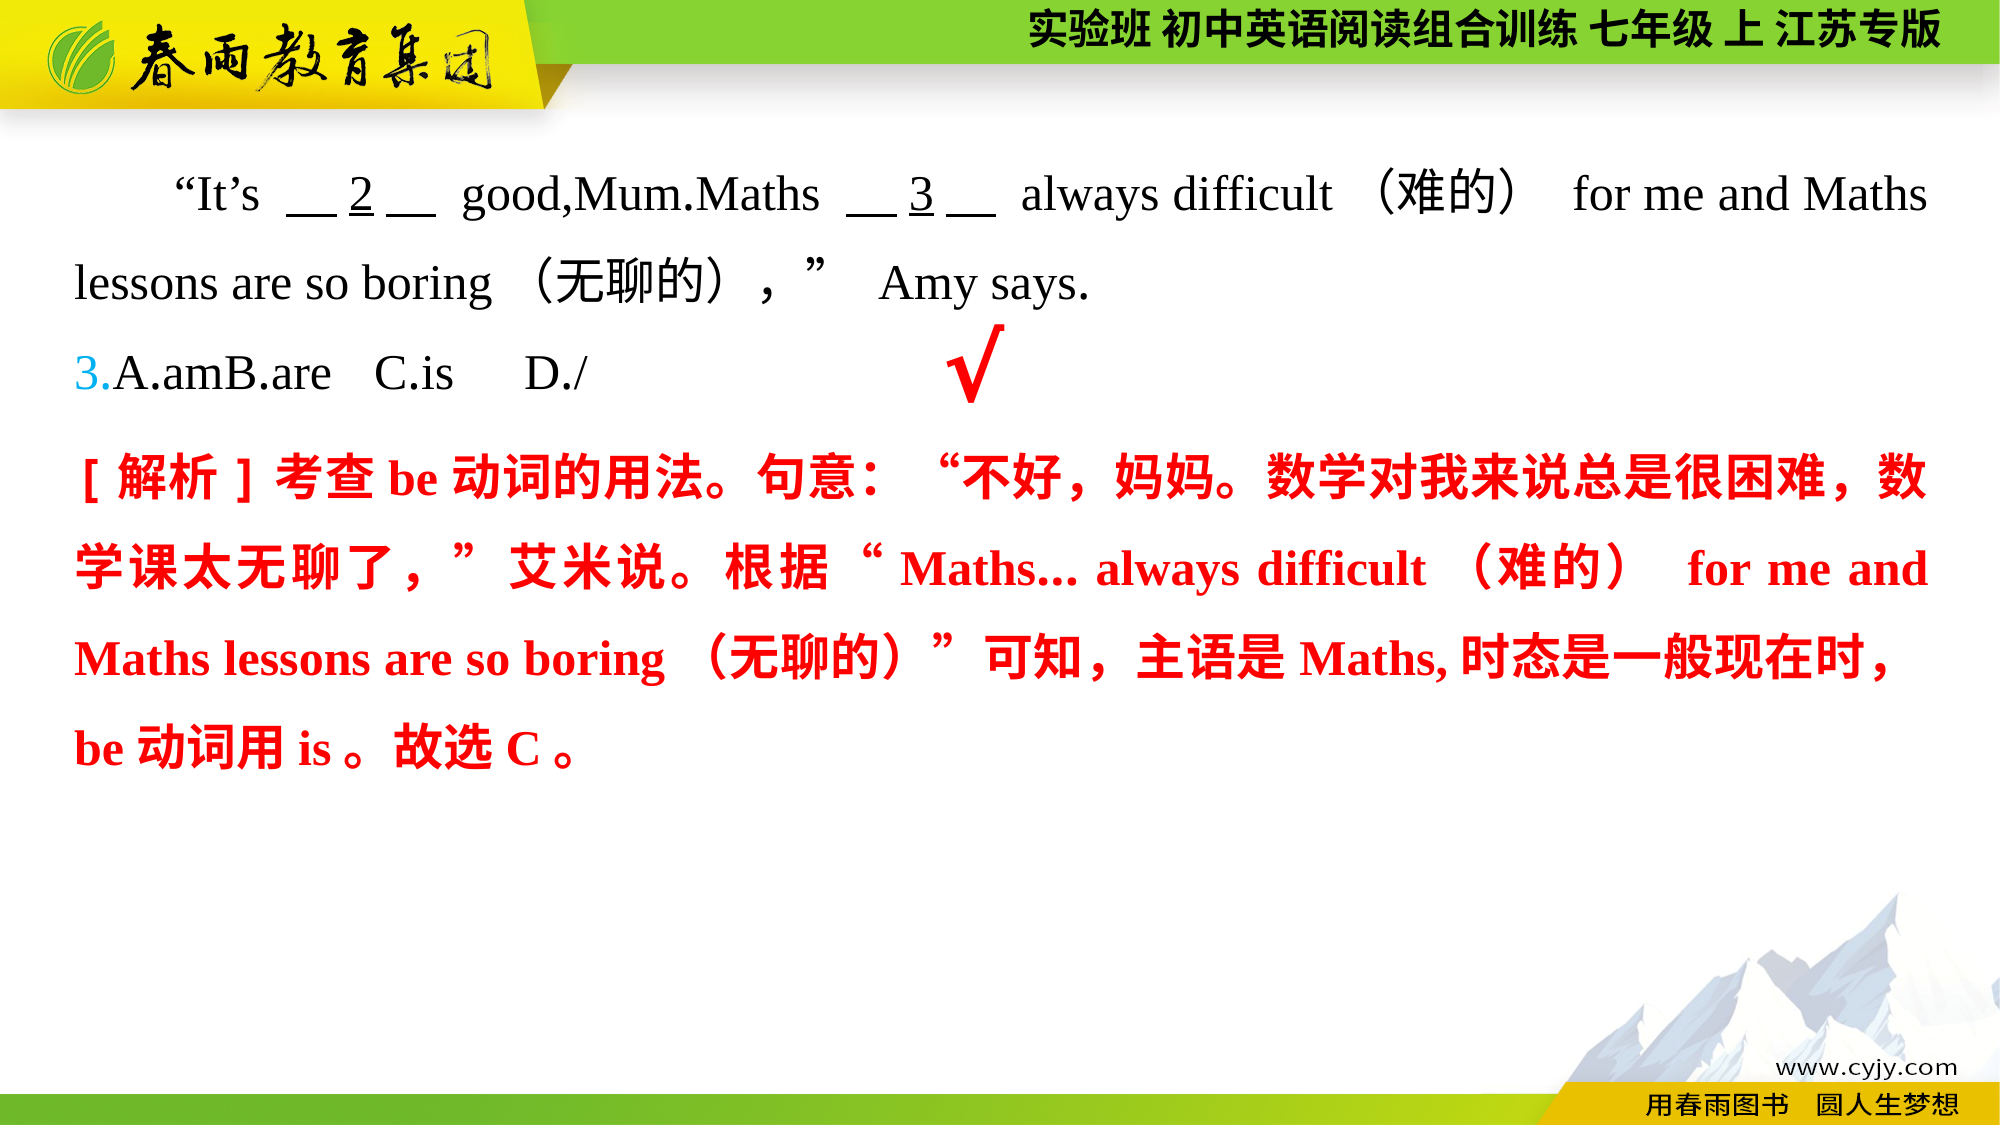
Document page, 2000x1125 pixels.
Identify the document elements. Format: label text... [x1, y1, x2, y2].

text_box [解析]考查be动词的用法。句意：“不好，妈妈。数学对我来说总是很困难，数学课太无聊了，”艾米说。根据“Maths... always difficult（难的） for me and Maths lessons are so boring（无聊的）”可知，主语是Maths,时态是一般现在时，be动词用is。故选C。 [59, 407, 1944, 783]
picture [0, 0, 2000, 1125]
list “It’s 2 good,Mum.Maths 3 always difficult（难的） for me and Maths lessons are so boring（无聊的），” Amy says. 3.A.am B.are C.is D./ [59, 122, 1944, 407]
